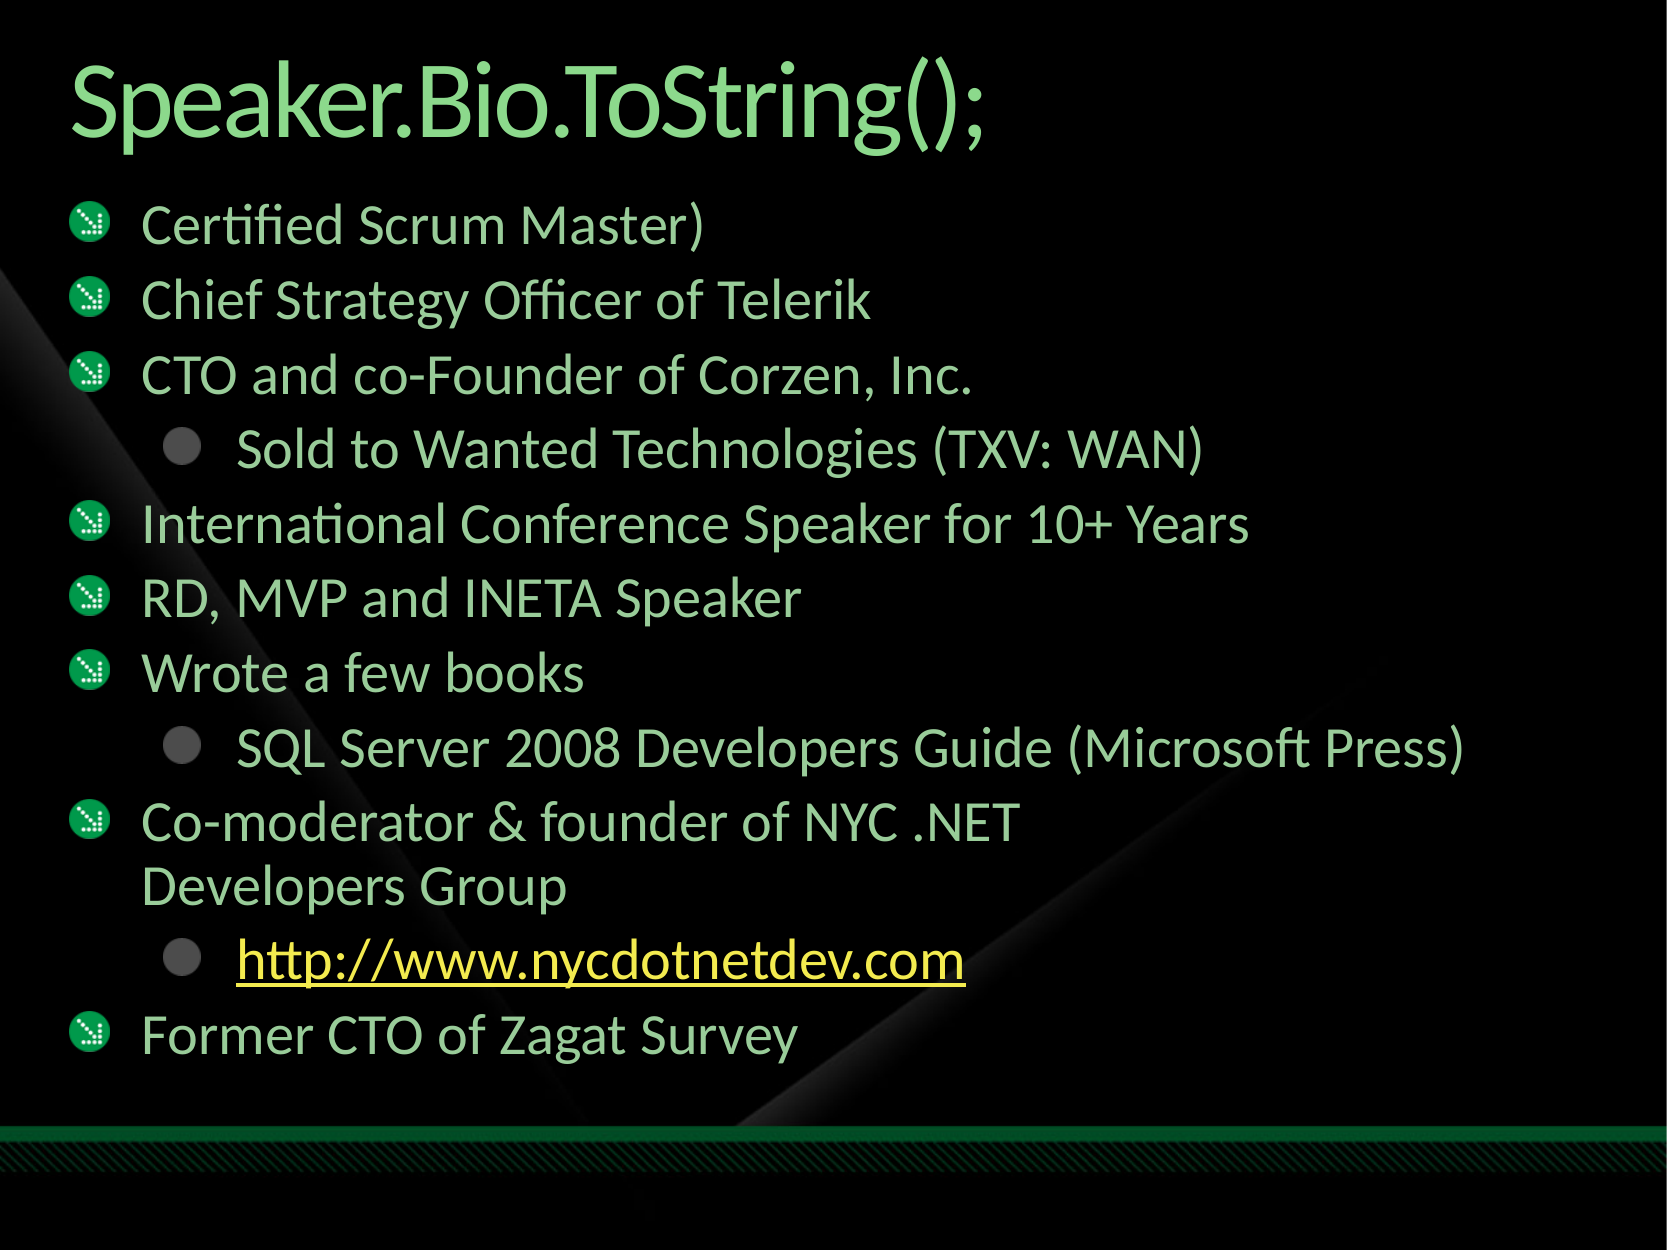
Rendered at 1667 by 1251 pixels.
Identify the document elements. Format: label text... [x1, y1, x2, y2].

picture [0, 0, 1667, 1250]
title Speaker.Bio.ToString(); [69, 41, 1598, 164]
list Certified Scrum Master) Chief Strategy Officer of Telerik CTO and co-Founder of Corzen, Inc. Sold to Wanted Technologies (TXV: WAN) International Conference Speaker for 10+ Years RD, MVP and INETA Speaker Wrote a few books SQL Server 2008 Developers Guide (Microsoft Press) Co-moderator & founder of NYC .NET Developers Group http://www.nycdotnetdev.com Former CTO of Zagat Survey [69, 194, 1598, 1181]
